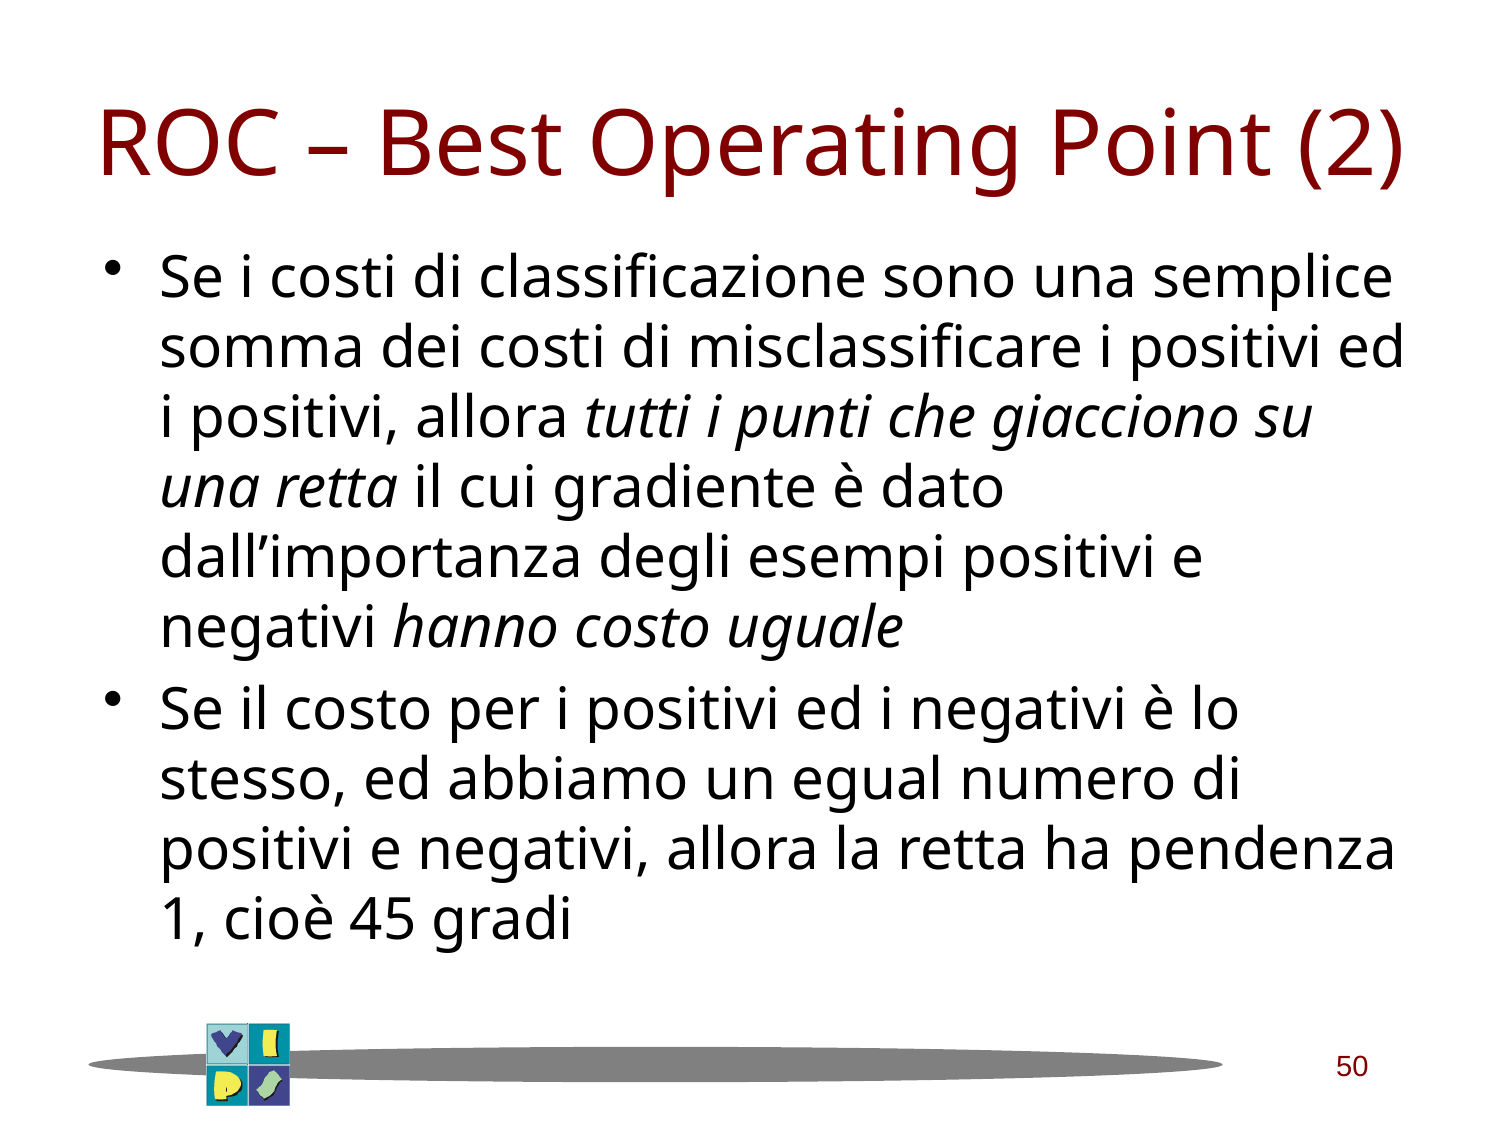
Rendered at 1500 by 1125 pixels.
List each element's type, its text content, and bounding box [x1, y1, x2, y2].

slide_number 50 [1033, 1039, 1384, 1118]
picture [206, 1023, 290, 1106]
list Se i costi di classificazione sono una semplice somma dei costi di misclassificare i positivi ed i positivi, allora tutti i punti che giacciono su una retta il cui gradiente è dato dall’importanza degli esempi positivi e negativi hanno costo uguale Se il costo per i positivi ed i negativi è lo stesso, ed abbiamo un egual numero di positivi e negativi, allora la retta ha pendenza 1, cioè 45 gradi [88, 231, 1439, 975]
title ROC – Best Operating Point (2) [75, 45, 1425, 233]
